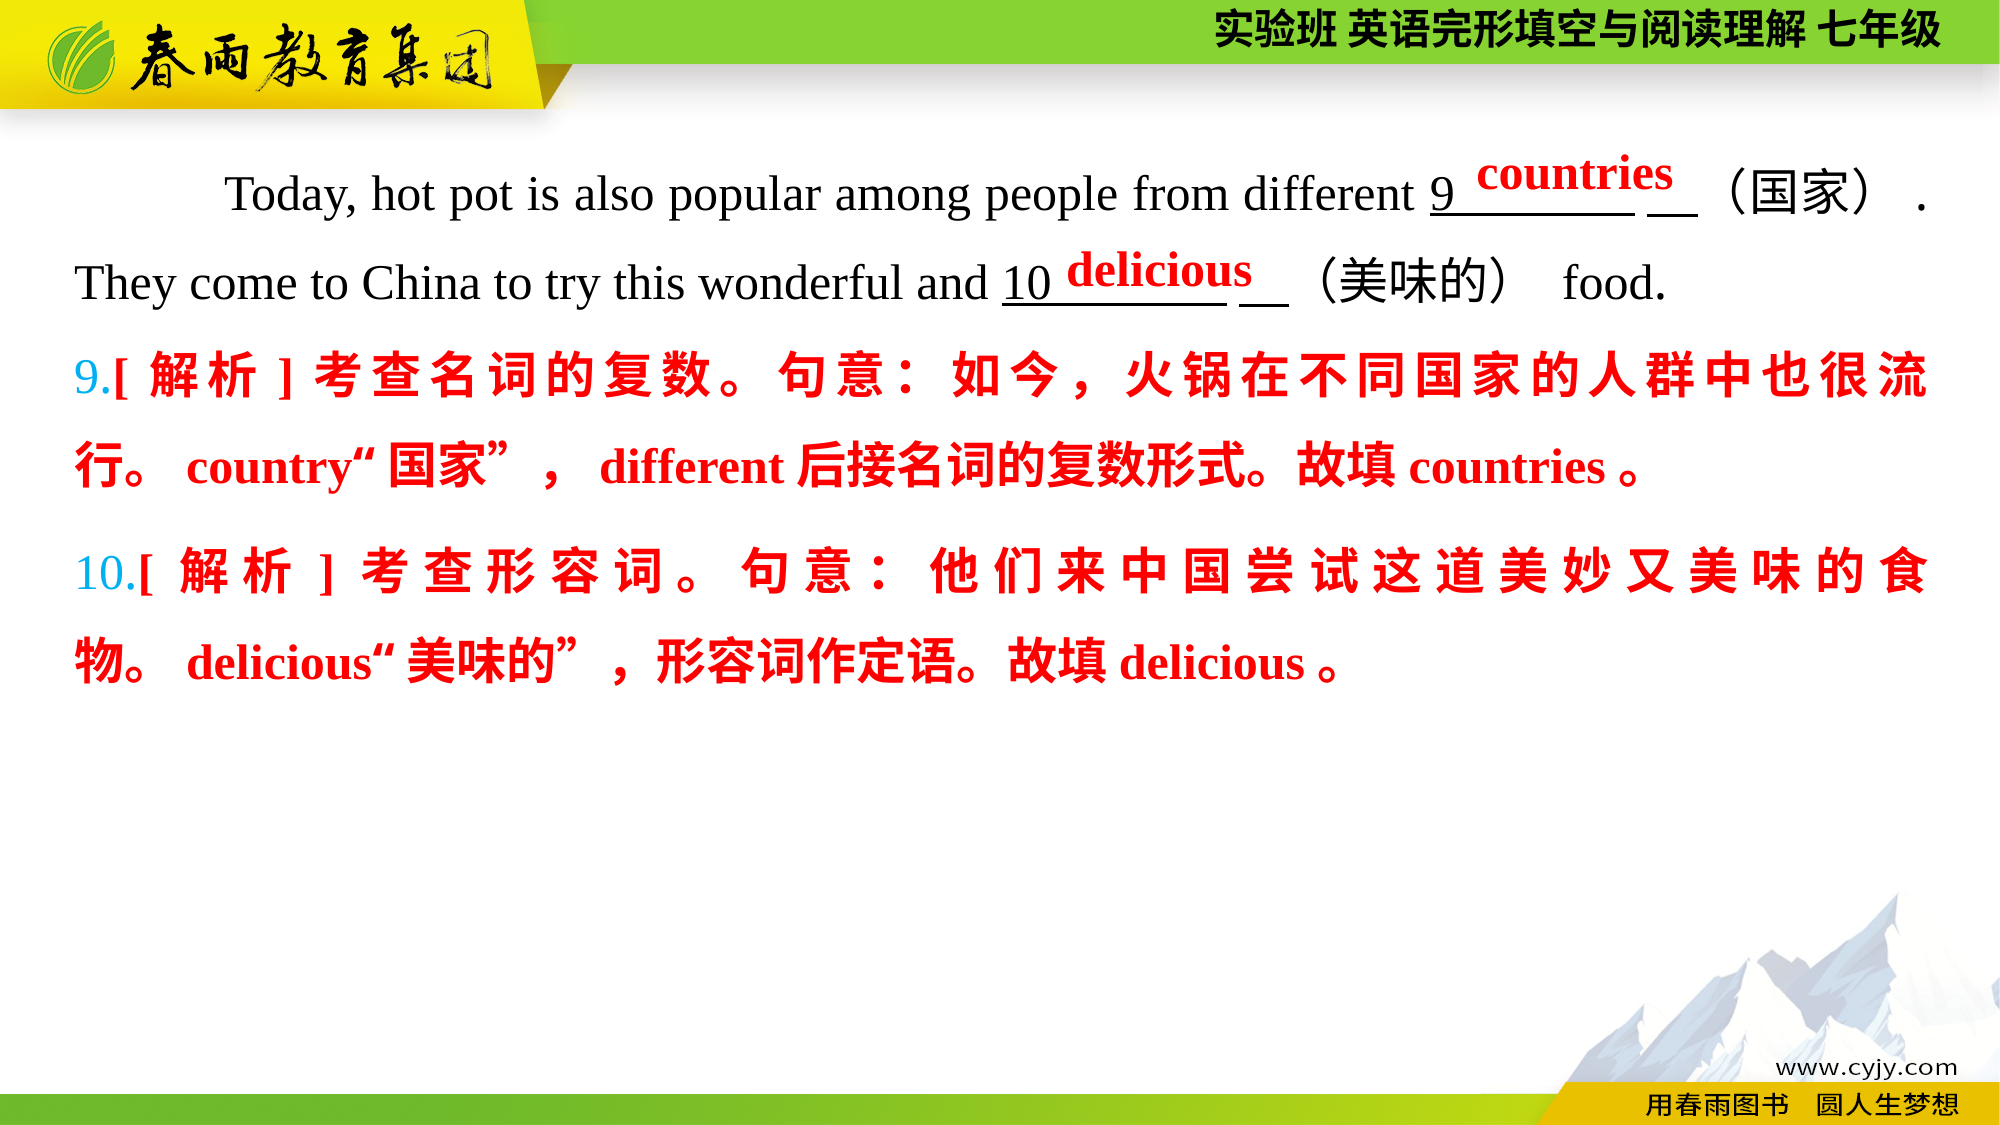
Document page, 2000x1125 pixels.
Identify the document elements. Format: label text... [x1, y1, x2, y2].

text_box countries [1461, 132, 1689, 208]
list Today, hot pot is also popular among people from different 9 （国家）. They come to China to try this wonderful and 10 （美味的） food. [59, 122, 1944, 305]
picture [0, 0, 2000, 1125]
text_box delicious [1051, 229, 1268, 304]
text_box 10.[解析]考查形容词。句意：他们来中国尝试这道美妙又美味的食物。delicious“美味的”，形容词作定语。故填delicious。 [59, 502, 1944, 720]
text_box 9.[解析]考查名词的复数。句意：如今，火锅在不同国家的人群中也很流行。country“国家”，different后接名词的复数形式。故填countries。 [59, 305, 1944, 501]
